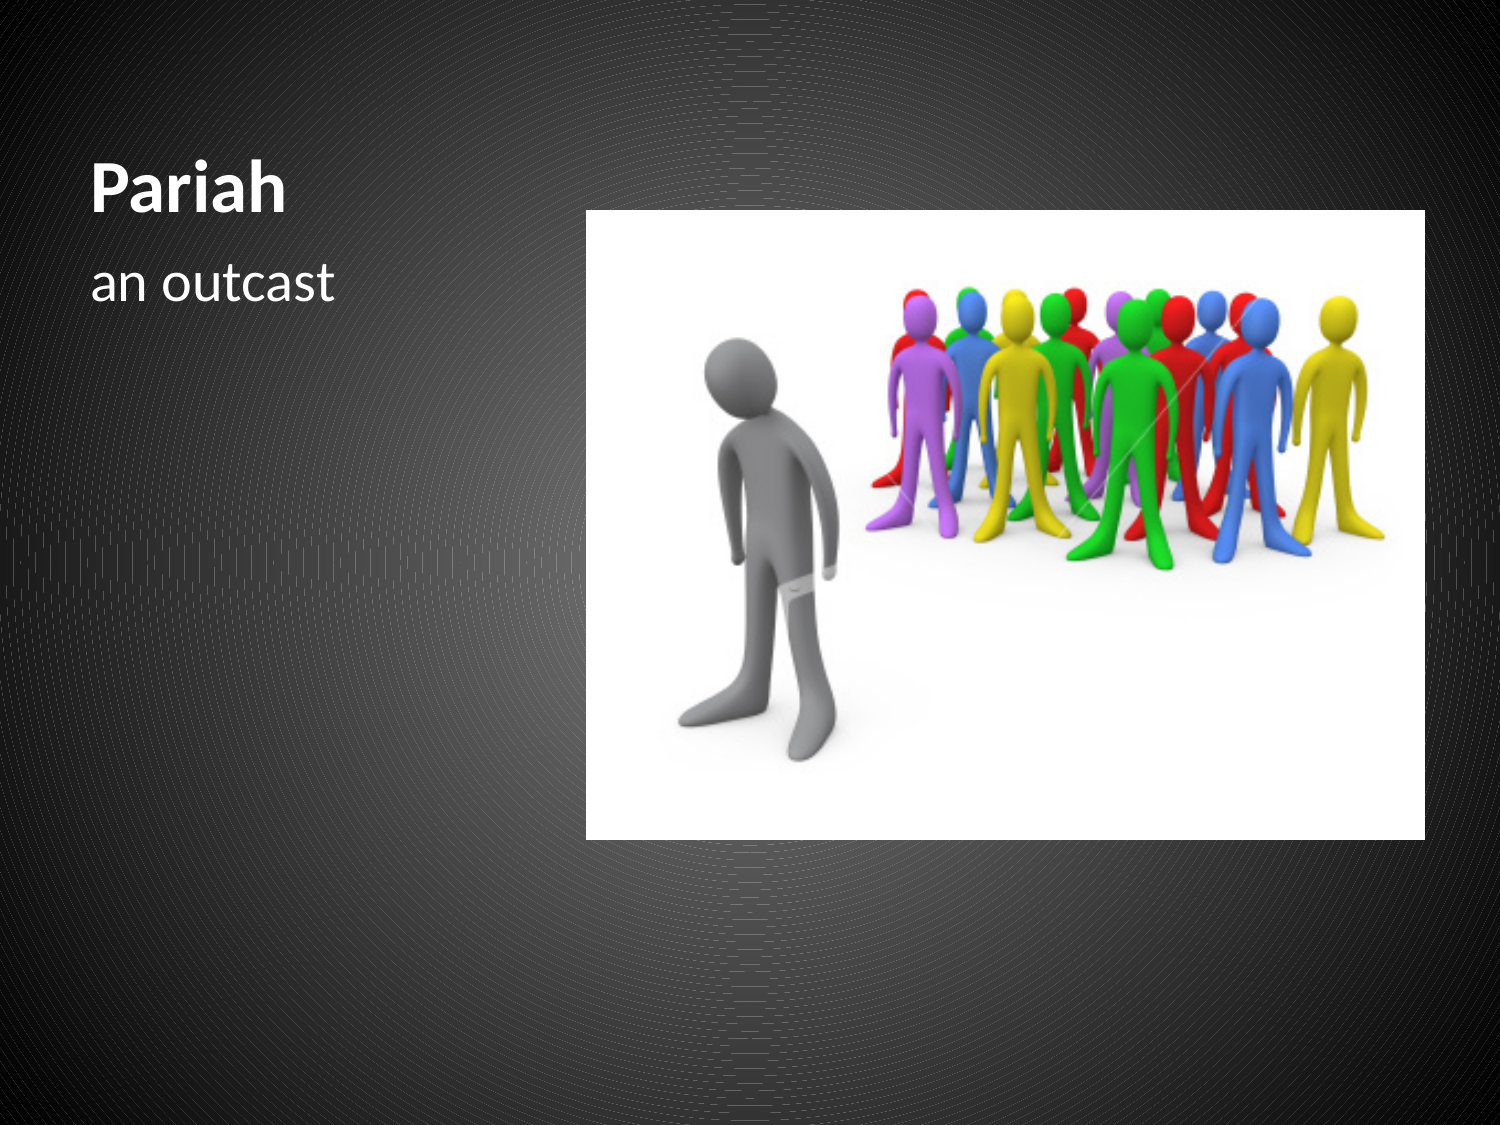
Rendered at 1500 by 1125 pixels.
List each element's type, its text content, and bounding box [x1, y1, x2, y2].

title Pariah [75, 44, 569, 235]
list an outcast [75, 235, 569, 1005]
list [586, 44, 1426, 1006]
